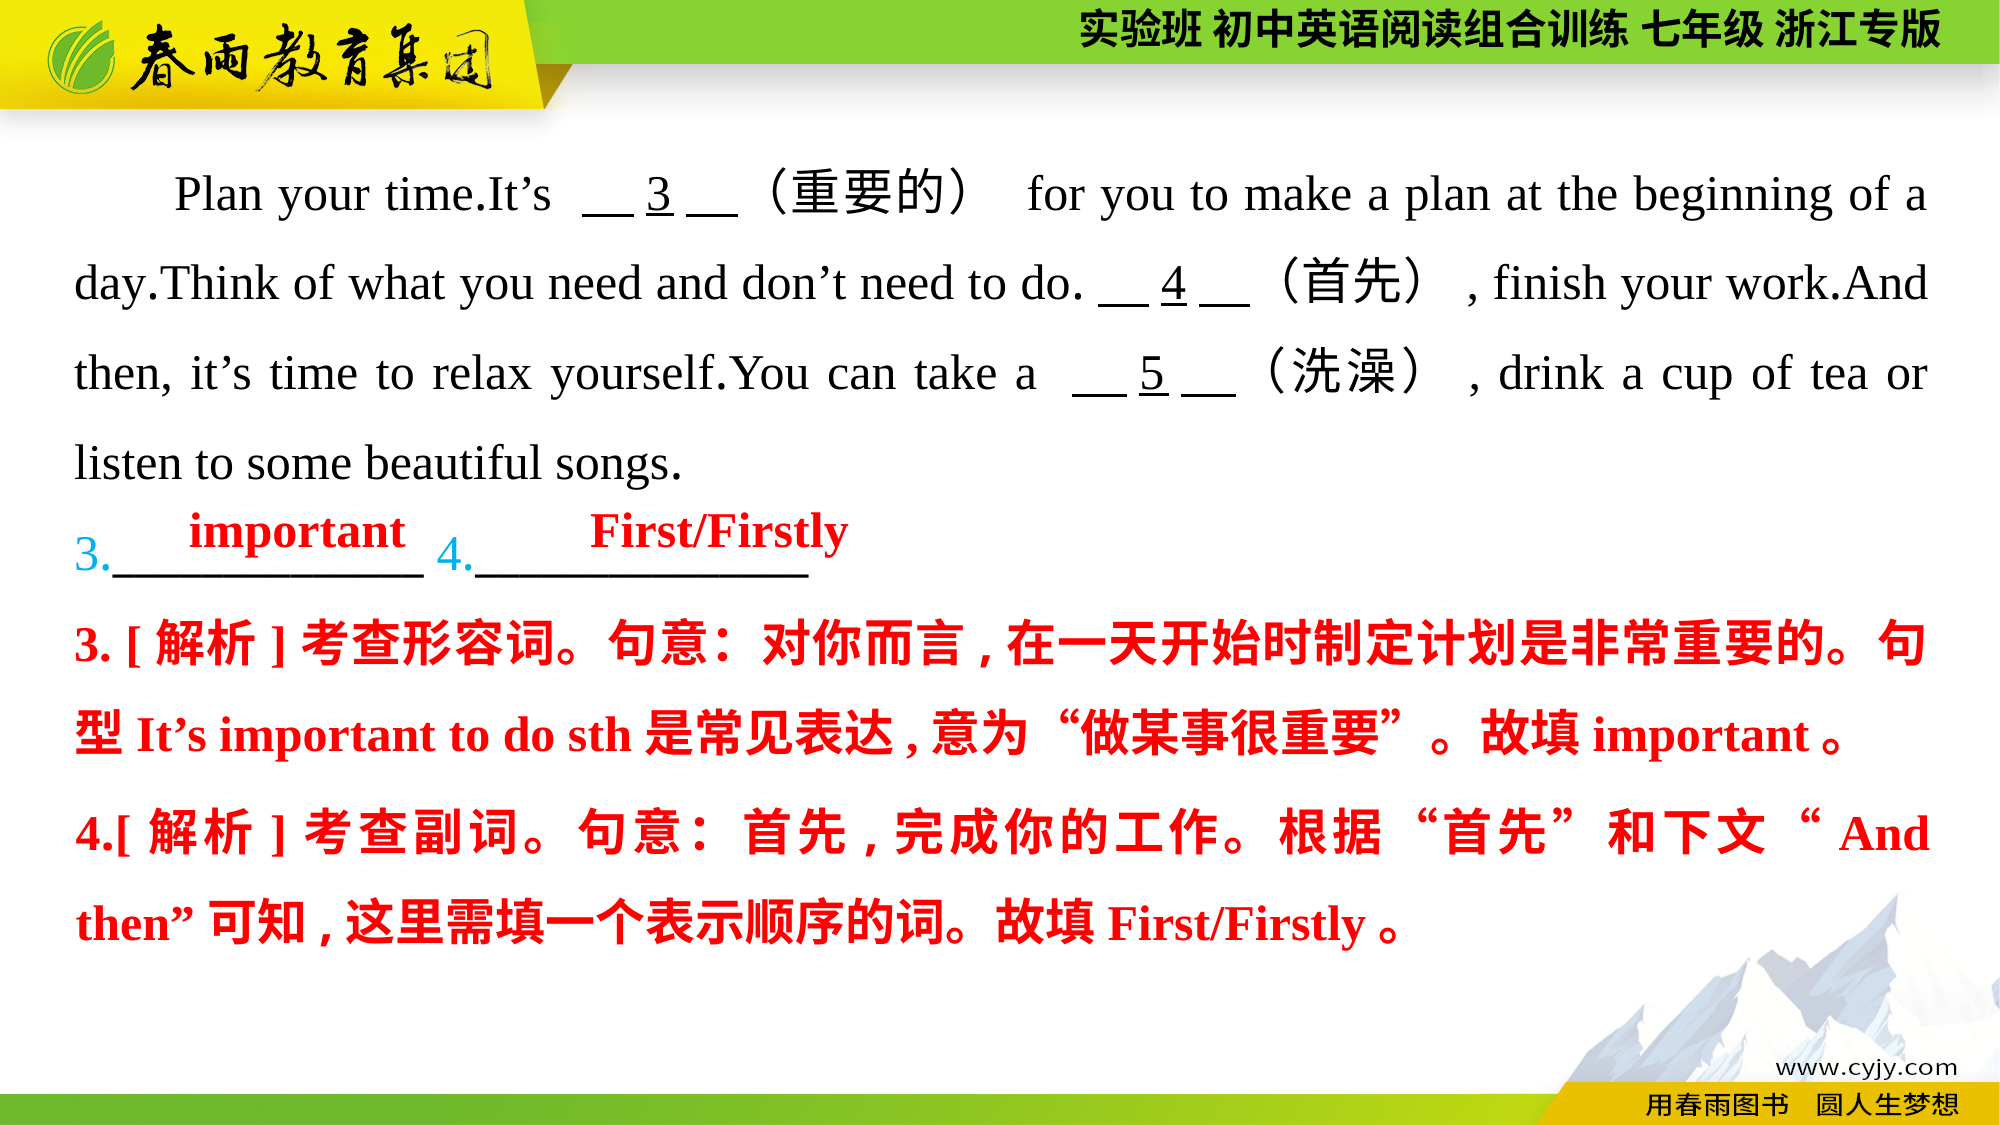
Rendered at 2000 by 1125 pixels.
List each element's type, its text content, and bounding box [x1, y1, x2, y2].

text_box 3. [解析]考查形容词。句意：对你而言,在一天开始时制定计划是非常重要的。句型It’s important to do sth是常见表达,意为“做某事很重要”。故填important。 [59, 574, 1944, 770]
text_box First/Firstly [575, 490, 865, 565]
text_box 4.[解析]考查副词。句意：首先,完成你的工作。根据“首先”和下文“And then”可知,这里需填一个表示顺序的词。故填First/Firstly。 [60, 763, 1945, 959]
picture [0, 0, 2000, 1125]
text_box important [174, 489, 421, 565]
list Plan your time.It’s 3 （重要的） for you to make a plan at the beginning of a day.Think of what you need and don’t need to do. 4 （首先）, finish your work.And then, it’s time to relax yourself.You can take a 5 （洗澡）, drink a cup of tea or listen to some beautiful songs. 3.______________ 4._______________ [59, 122, 1944, 574]
